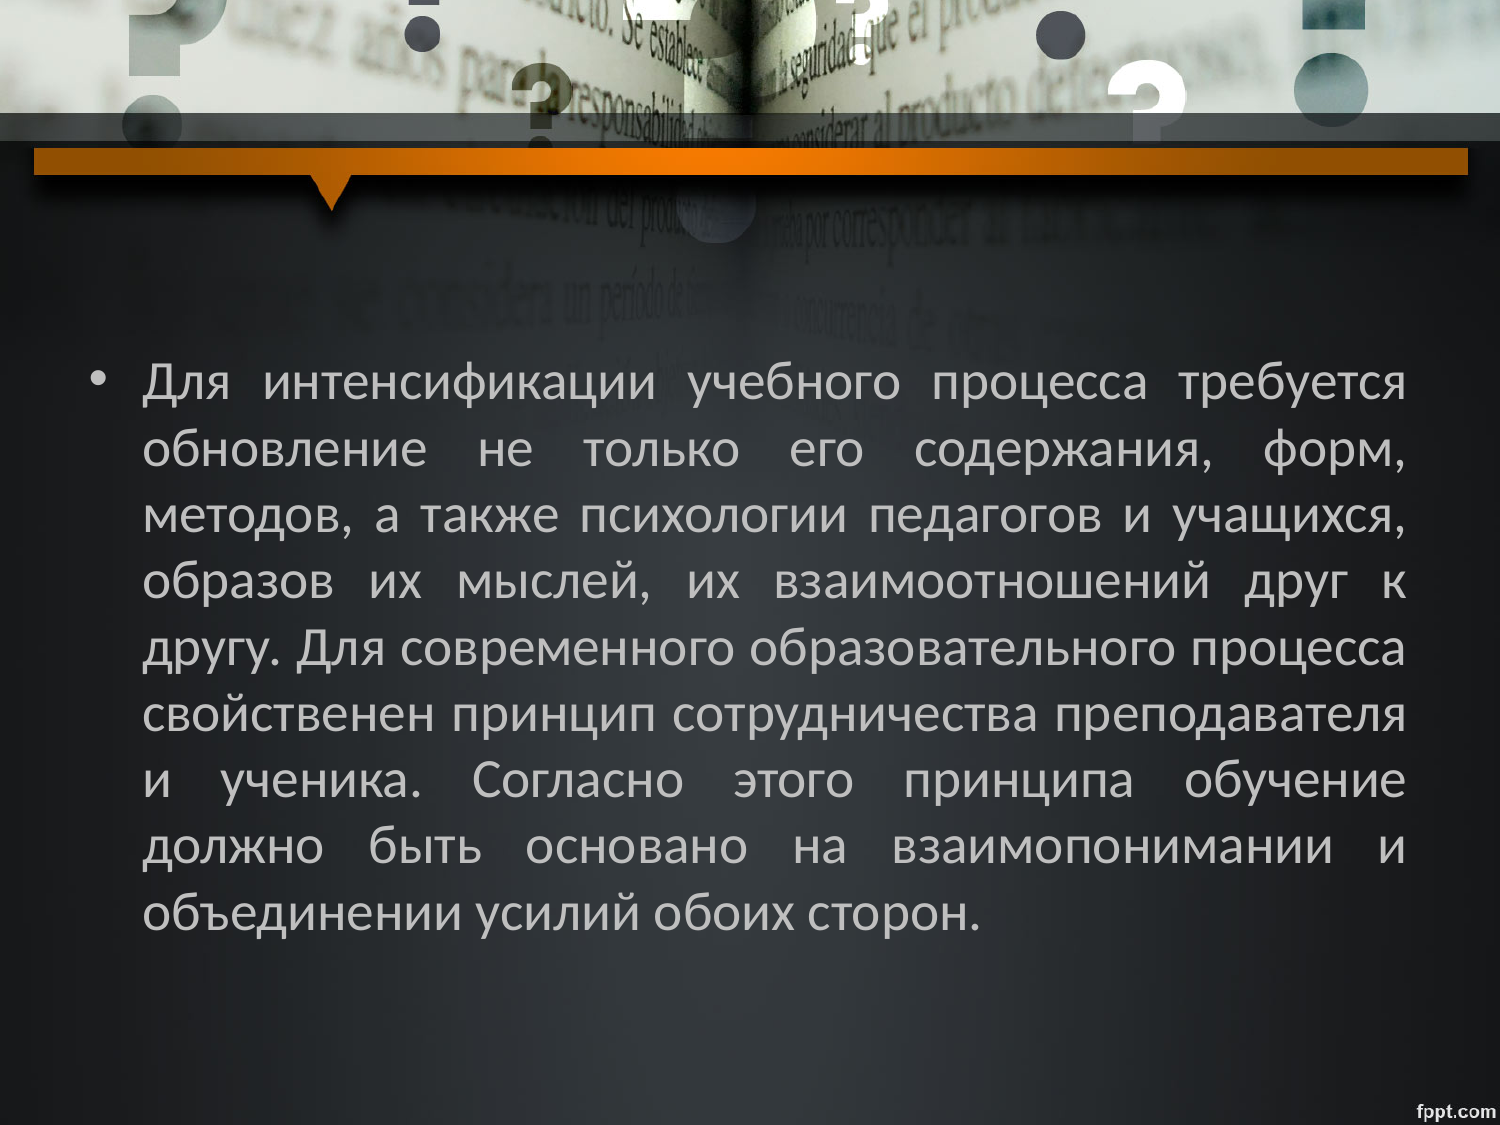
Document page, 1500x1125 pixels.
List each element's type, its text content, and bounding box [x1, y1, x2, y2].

picture [0, 0, 1500, 1125]
list Для интенсификации учебного процесса требуется обновление не только его содержания, форм, методов, а также психологии педагогов и учащихся, образов их мыслей, их взаимоотношений друг к другу. Для современного образовательного процесса свойственен принцип сотрудничества преподавателя и ученика. Согласно этого принципа обучение должно быть основано на взаимопонимании и объединении усилий обоих сторон. [73, 337, 1424, 1014]
